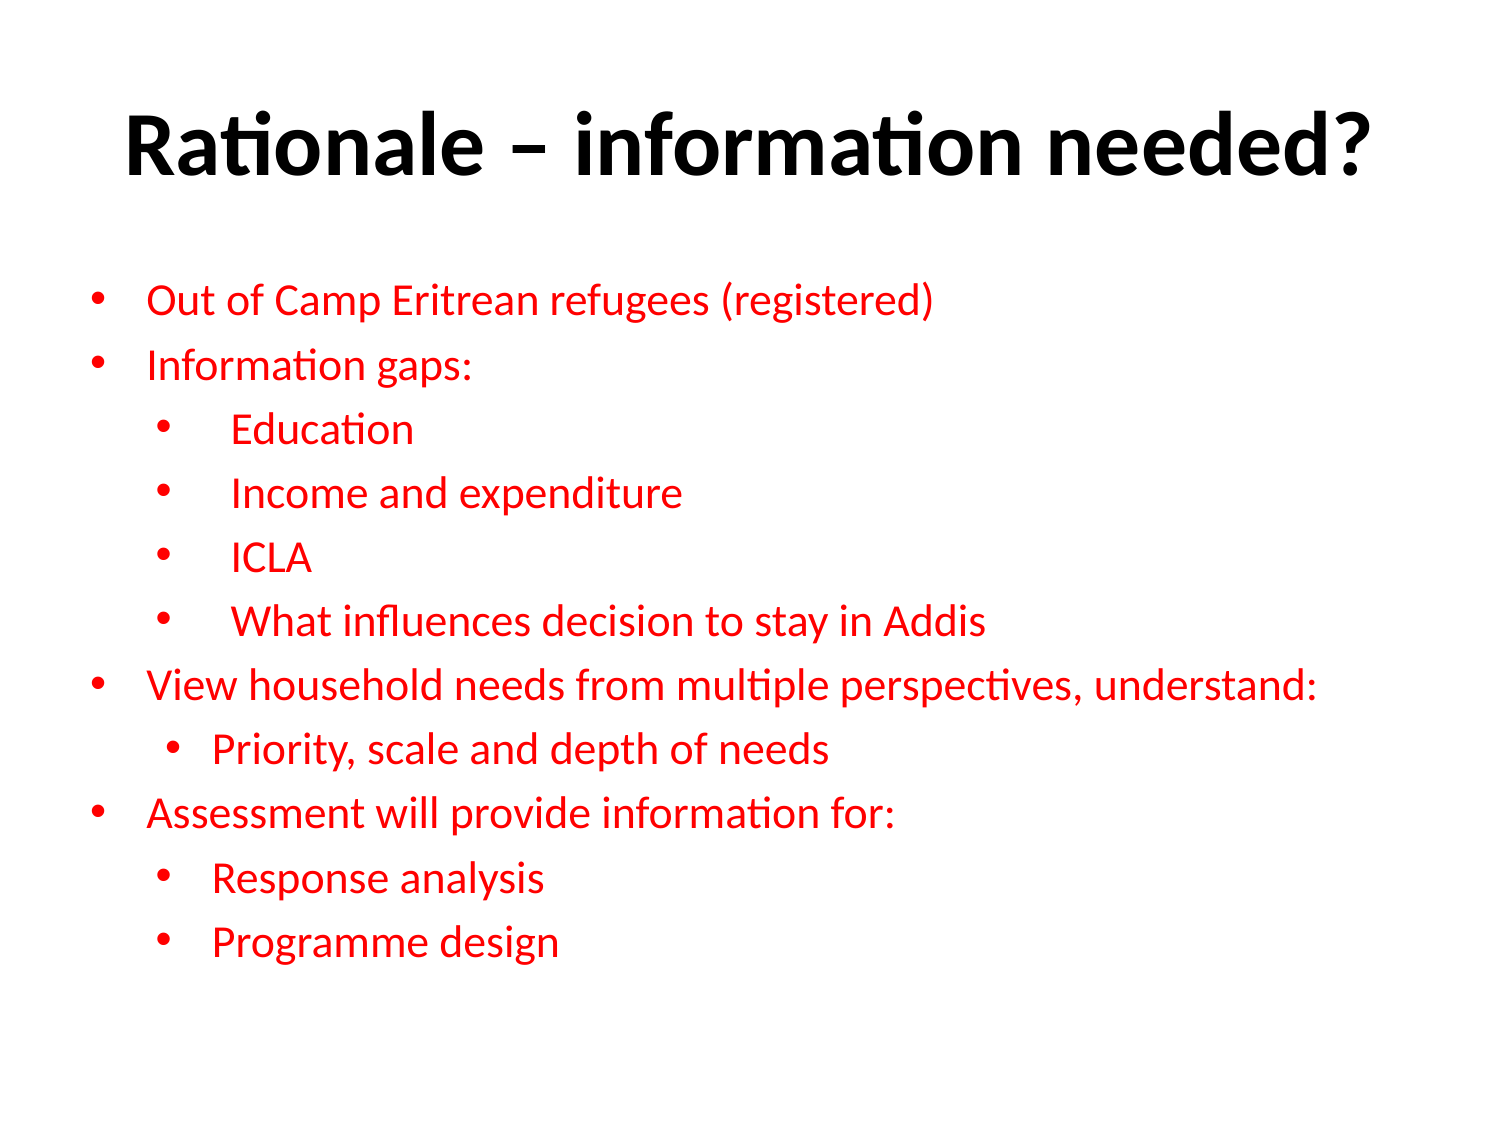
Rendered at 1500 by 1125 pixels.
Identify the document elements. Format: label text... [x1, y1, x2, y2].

list Out of Camp Eritrean refugees (registered) Information gaps: Education Income and expenditure ICLA What influences decision to stay in Addis View household needs from multiple perspectives, understand: Priority, scale and depth of needs Assessment will provide information for: Response analysis Programme design [75, 262, 1425, 1005]
title Rationale – information needed? [75, 45, 1425, 233]
